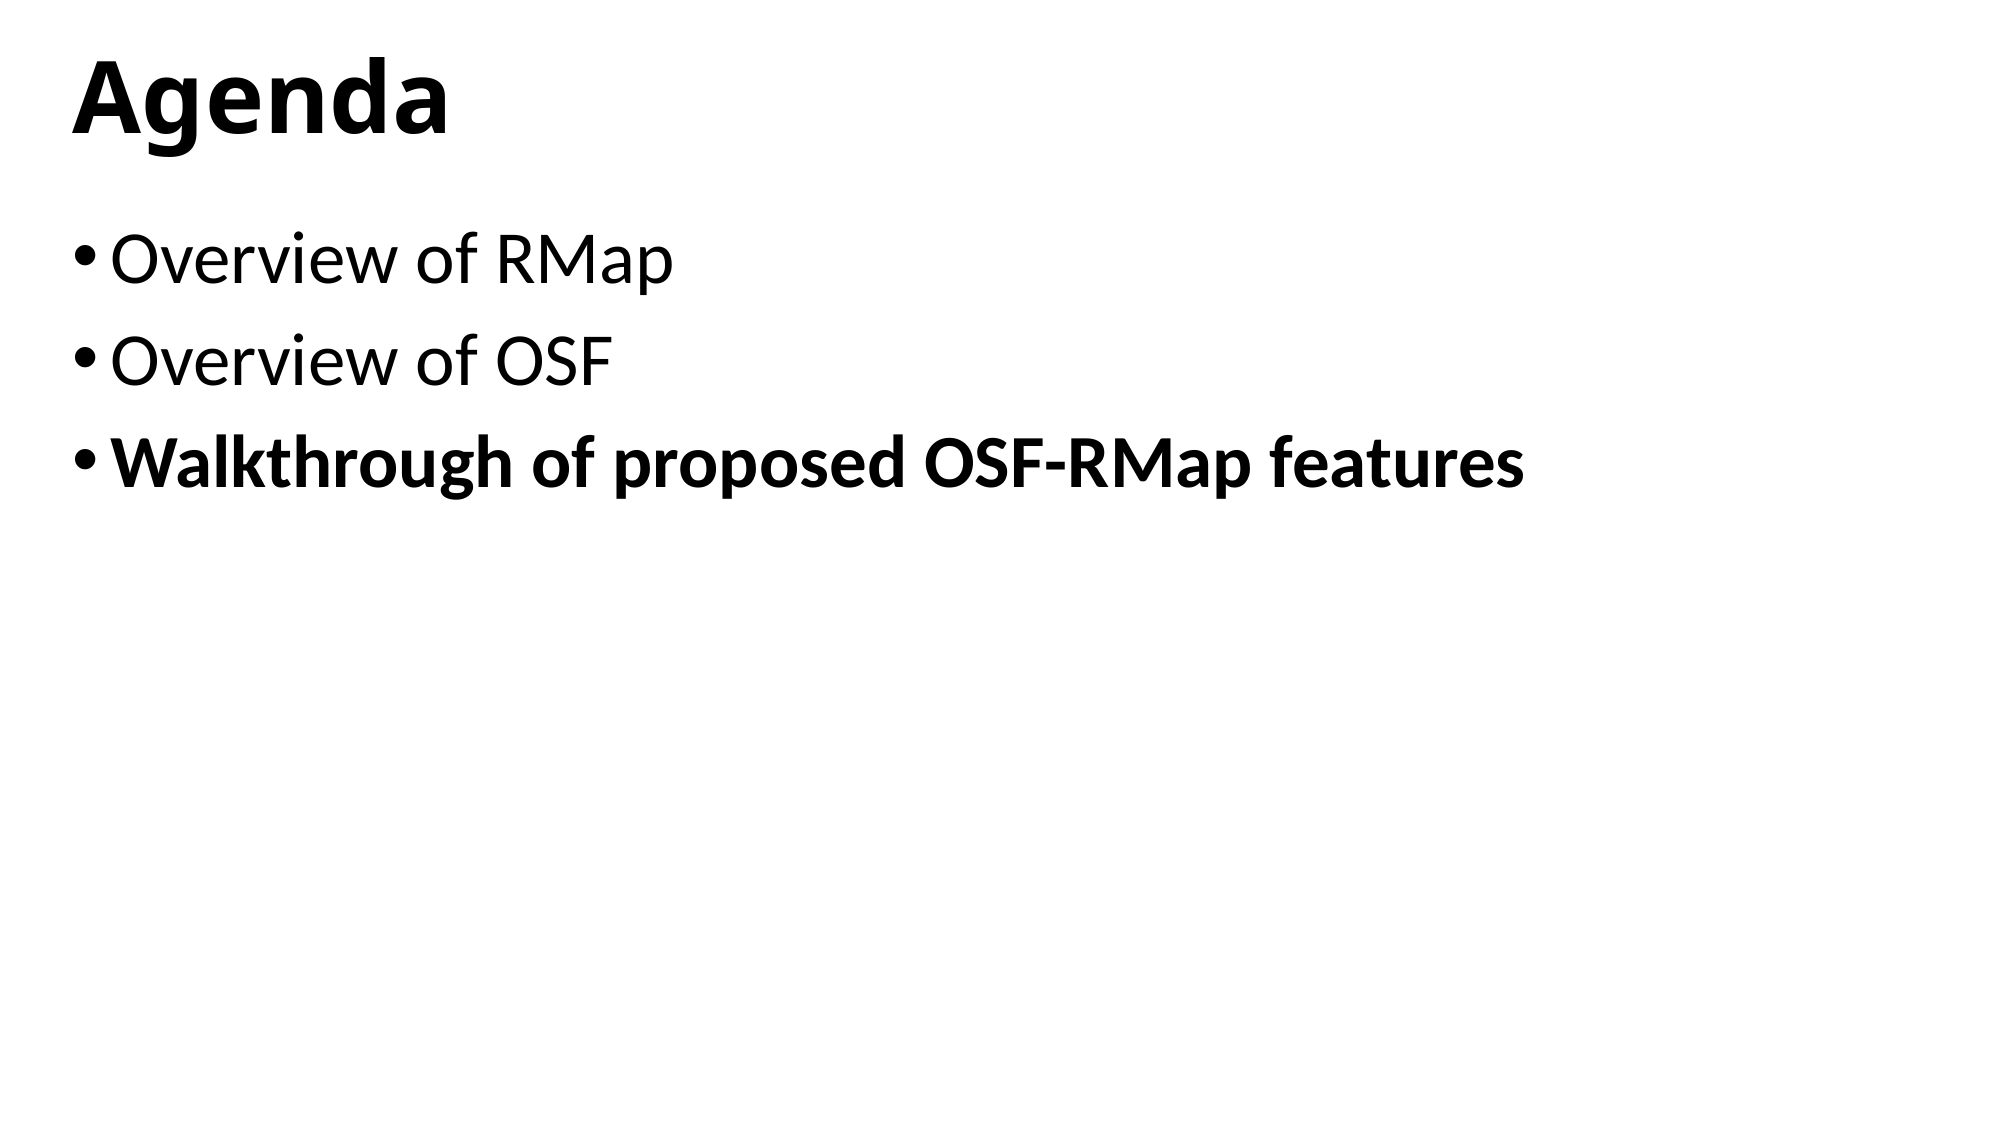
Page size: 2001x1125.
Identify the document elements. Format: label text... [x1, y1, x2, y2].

title Agenda [57, 26, 1948, 177]
list Overview of RMap Overview of OSF Walkthrough of proposed OSF-RMap features [57, 211, 1948, 1017]
